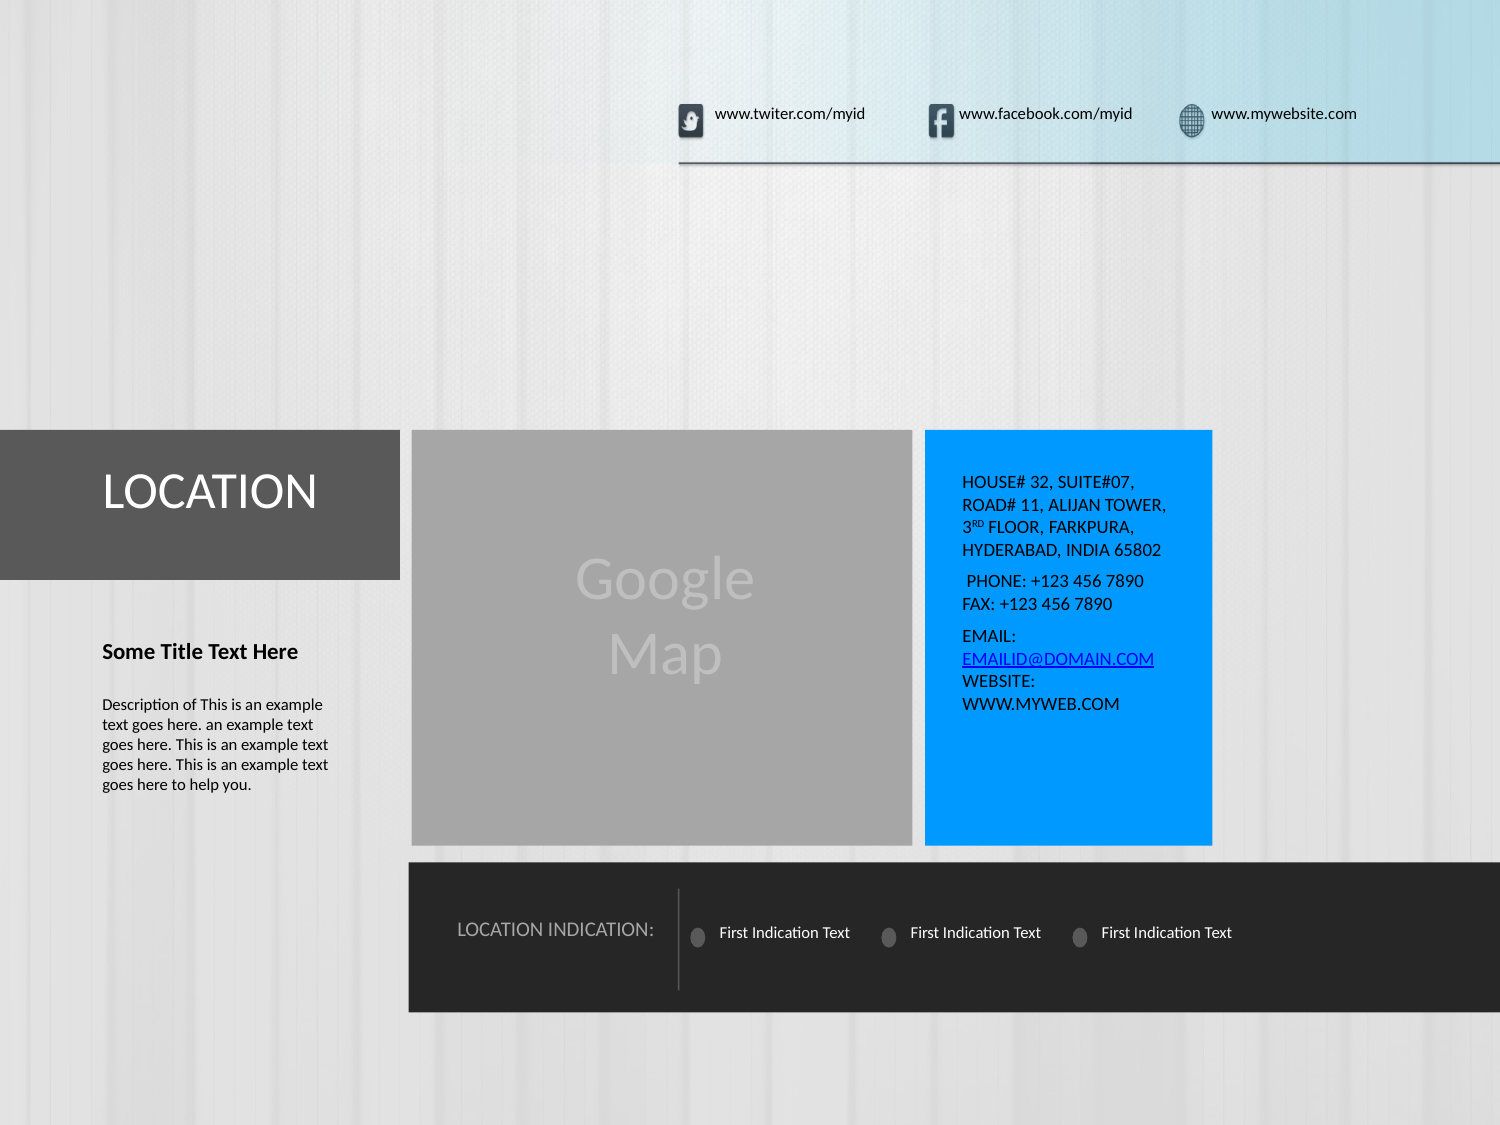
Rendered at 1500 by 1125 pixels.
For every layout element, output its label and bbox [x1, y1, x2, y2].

text_box [411, 429, 913, 846]
picture [0, 0, 1500, 1125]
